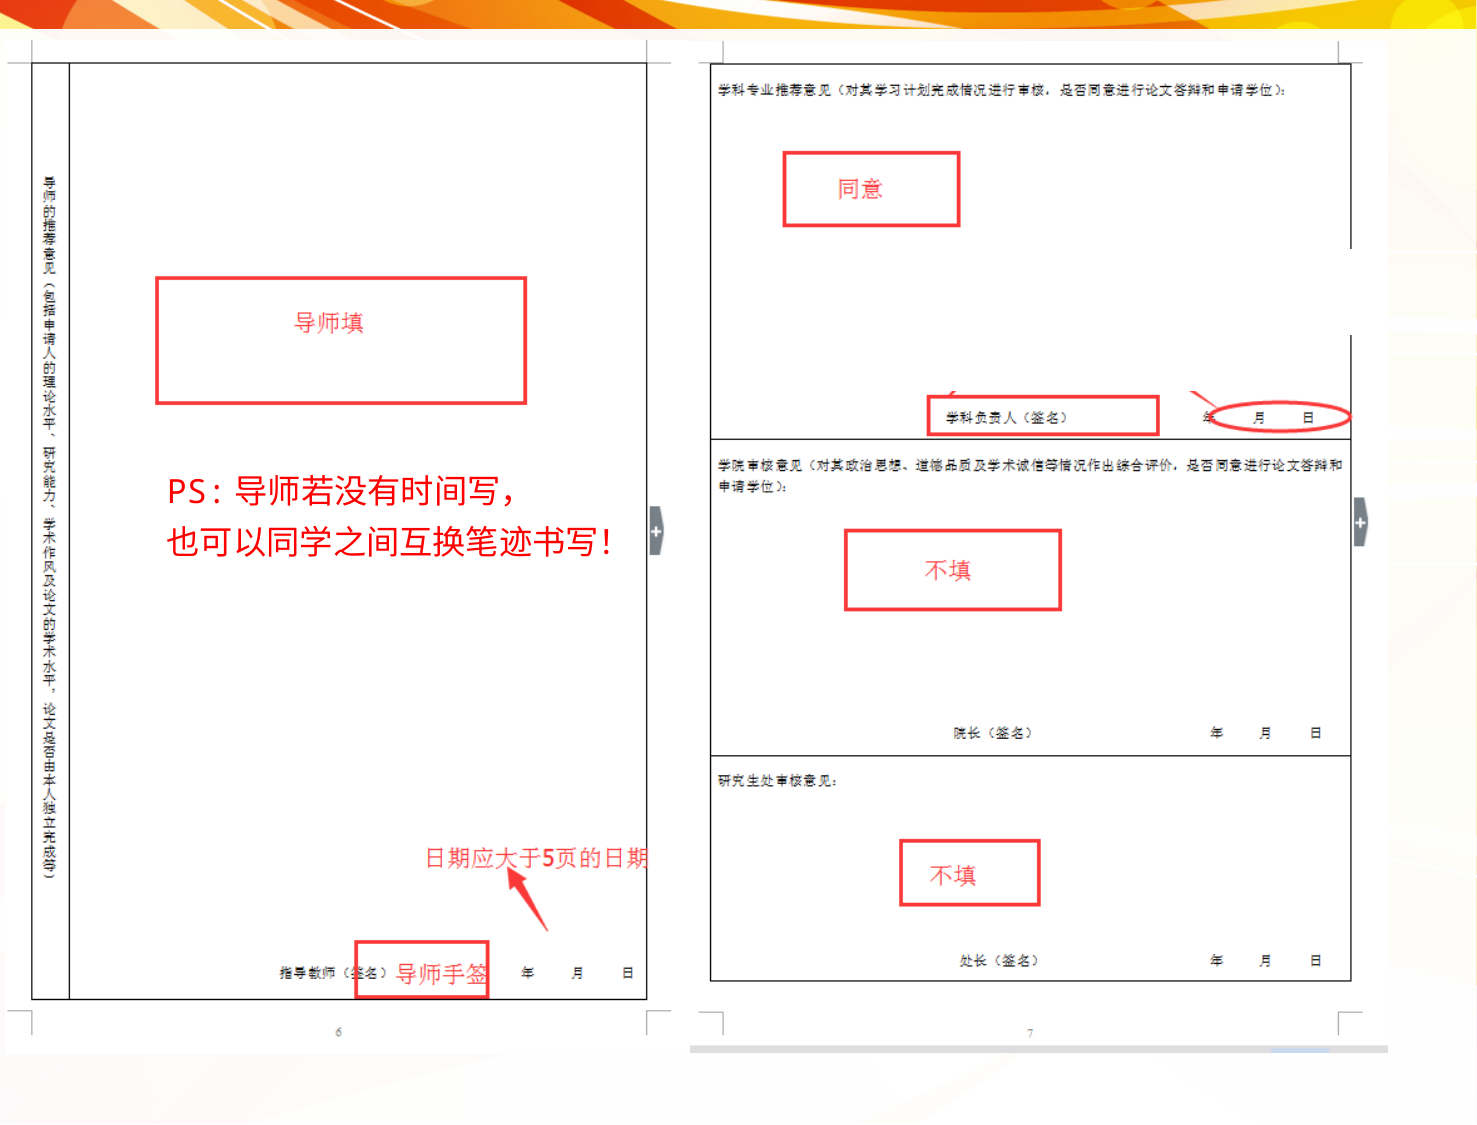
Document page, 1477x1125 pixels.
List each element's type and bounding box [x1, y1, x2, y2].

picture [0, 0, 1477, 29]
picture [5, 40, 1388, 1054]
